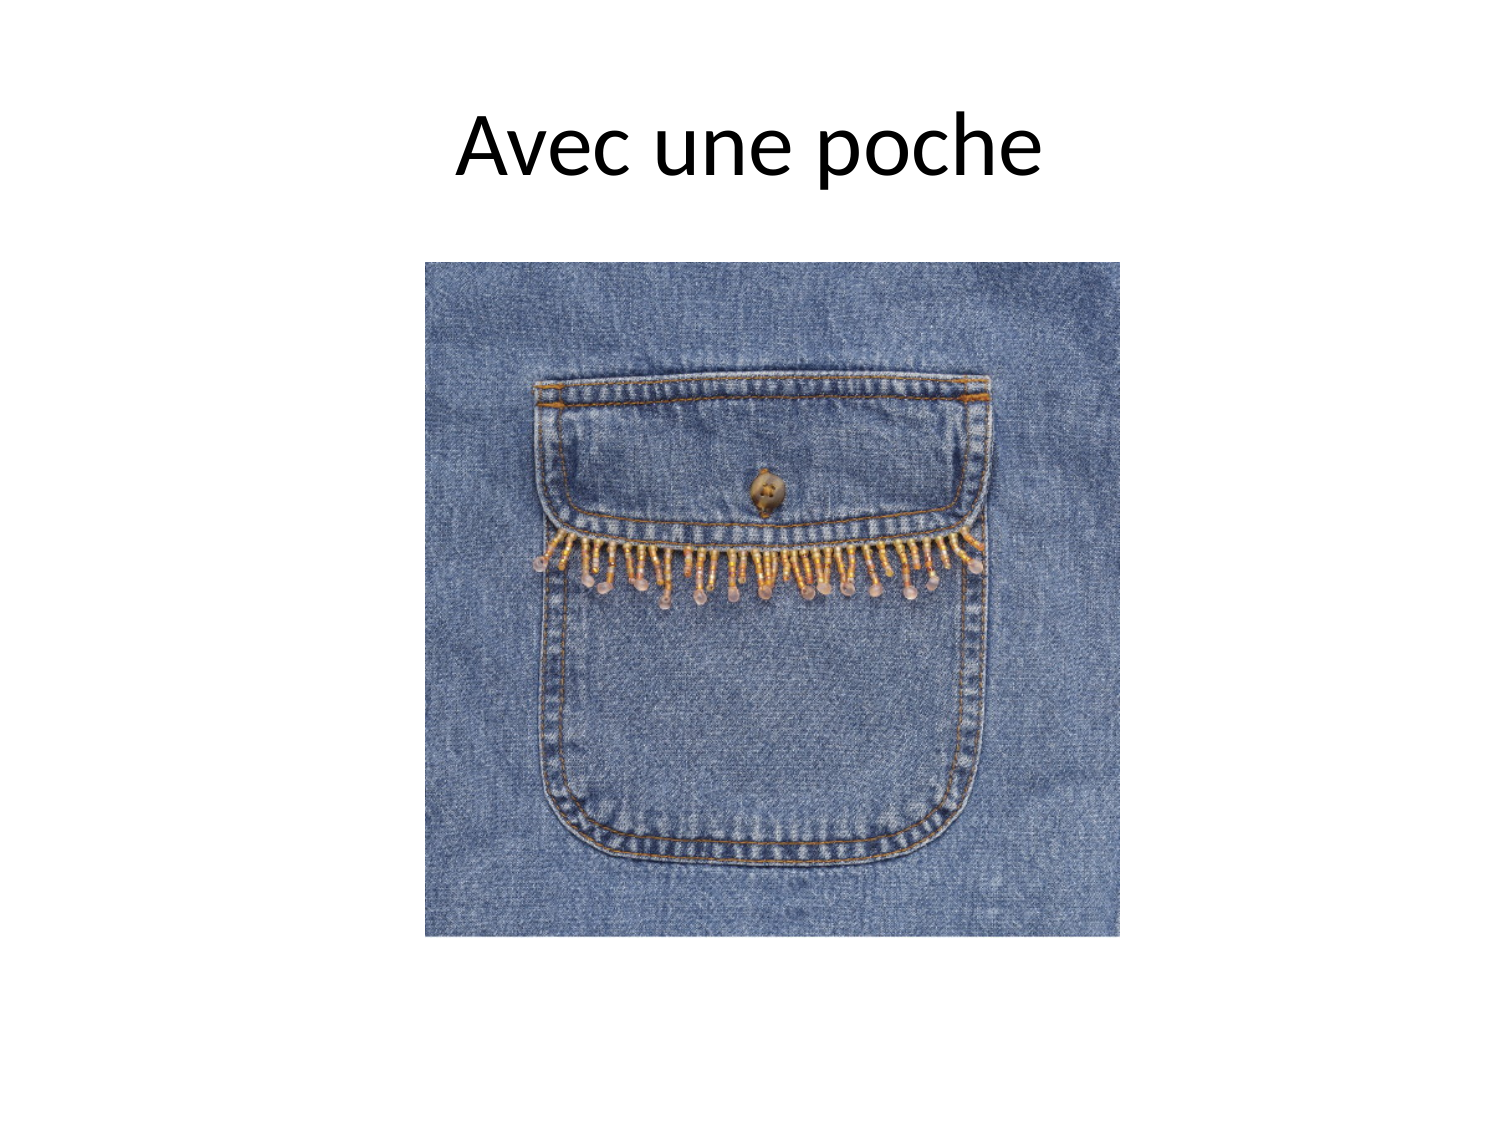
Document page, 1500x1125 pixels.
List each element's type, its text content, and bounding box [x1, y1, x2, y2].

title Avec une poche [75, 45, 1425, 233]
picture [424, 262, 1121, 938]
